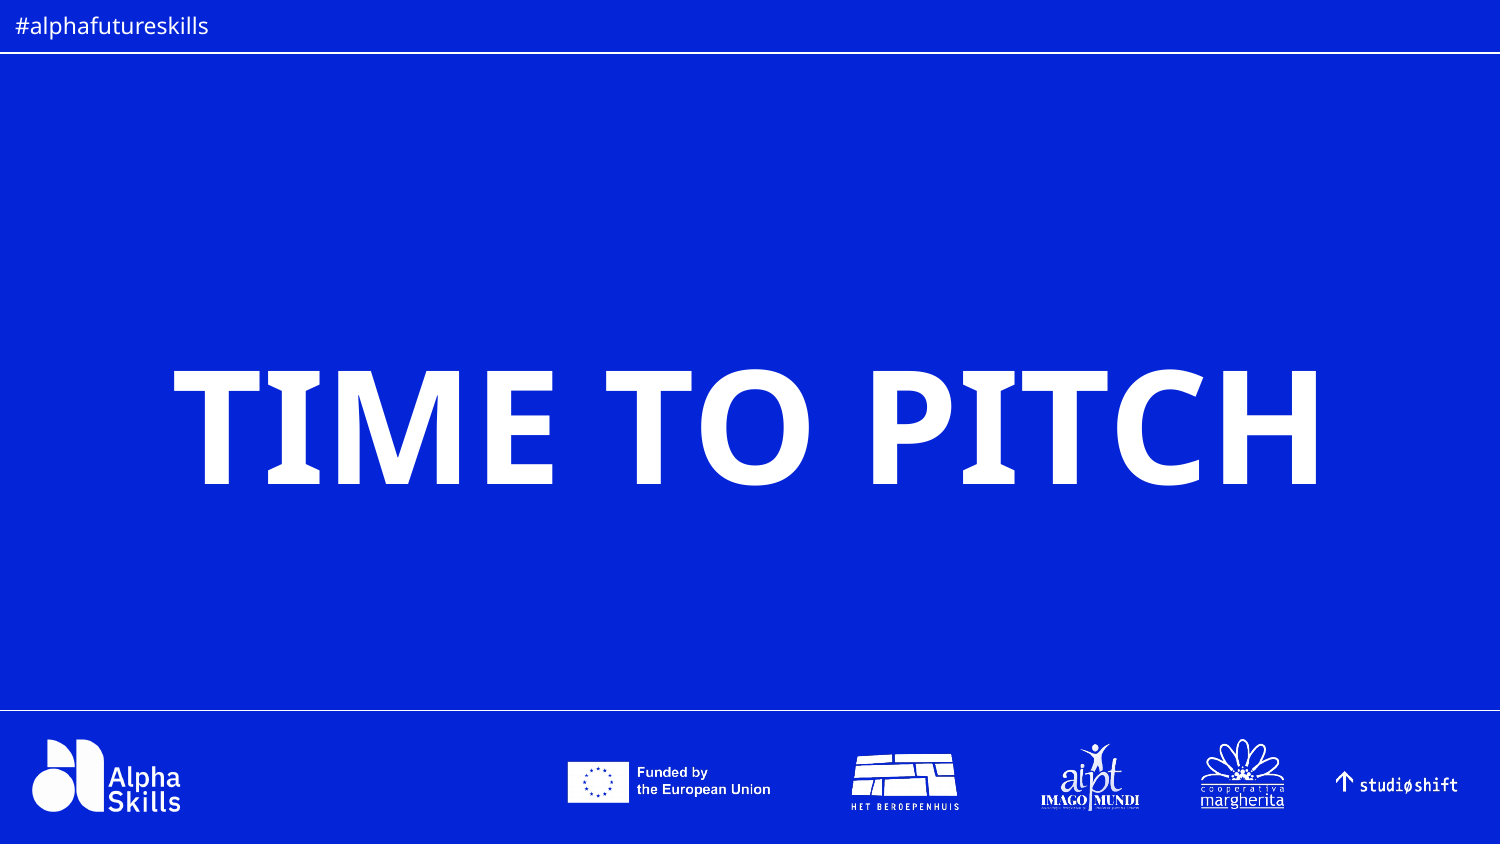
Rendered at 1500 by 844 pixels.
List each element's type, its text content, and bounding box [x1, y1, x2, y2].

picture [523, 711, 1498, 842]
picture [24, 736, 188, 816]
text_box #alphafutureskills [0, 0, 296, 52]
text_box TIME TO PITCH [150, 310, 1352, 531]
